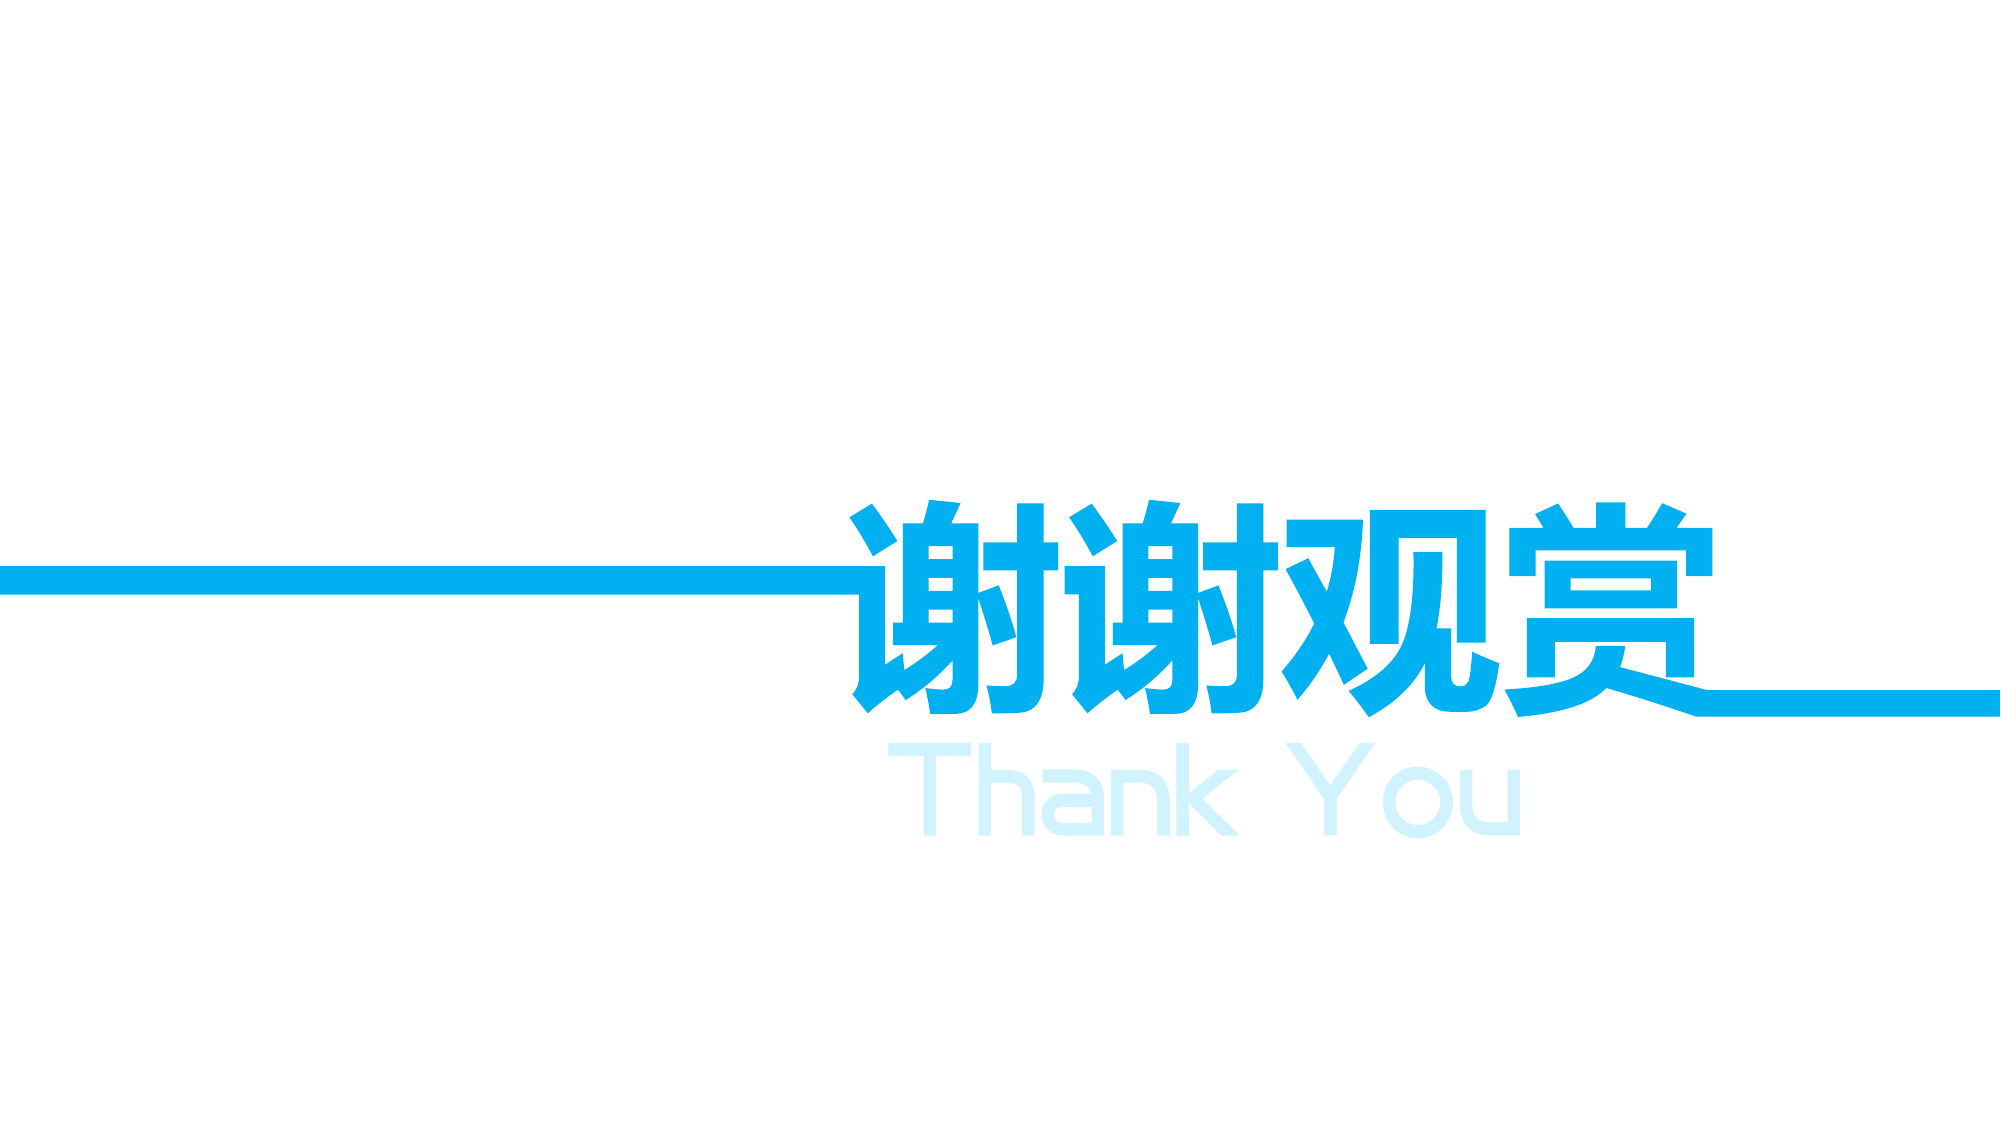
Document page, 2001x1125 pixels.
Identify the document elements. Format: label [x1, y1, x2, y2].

text_box [1543, 560, 1678, 609]
text_box [978, 742, 1035, 836]
text_box [1176, 742, 1240, 836]
text_box [1280, 518, 1370, 702]
text_box [1459, 769, 1521, 836]
text_box [0, 498, 1060, 716]
text_box [1063, 498, 1279, 716]
text_box [1285, 742, 1376, 836]
text_box [1346, 509, 1501, 719]
text_box [1383, 766, 1453, 839]
text_box [888, 742, 972, 836]
text_box [1508, 501, 1714, 578]
text_box [1111, 769, 1171, 836]
text_box [1502, 617, 2000, 719]
text_box [1041, 769, 1104, 836]
